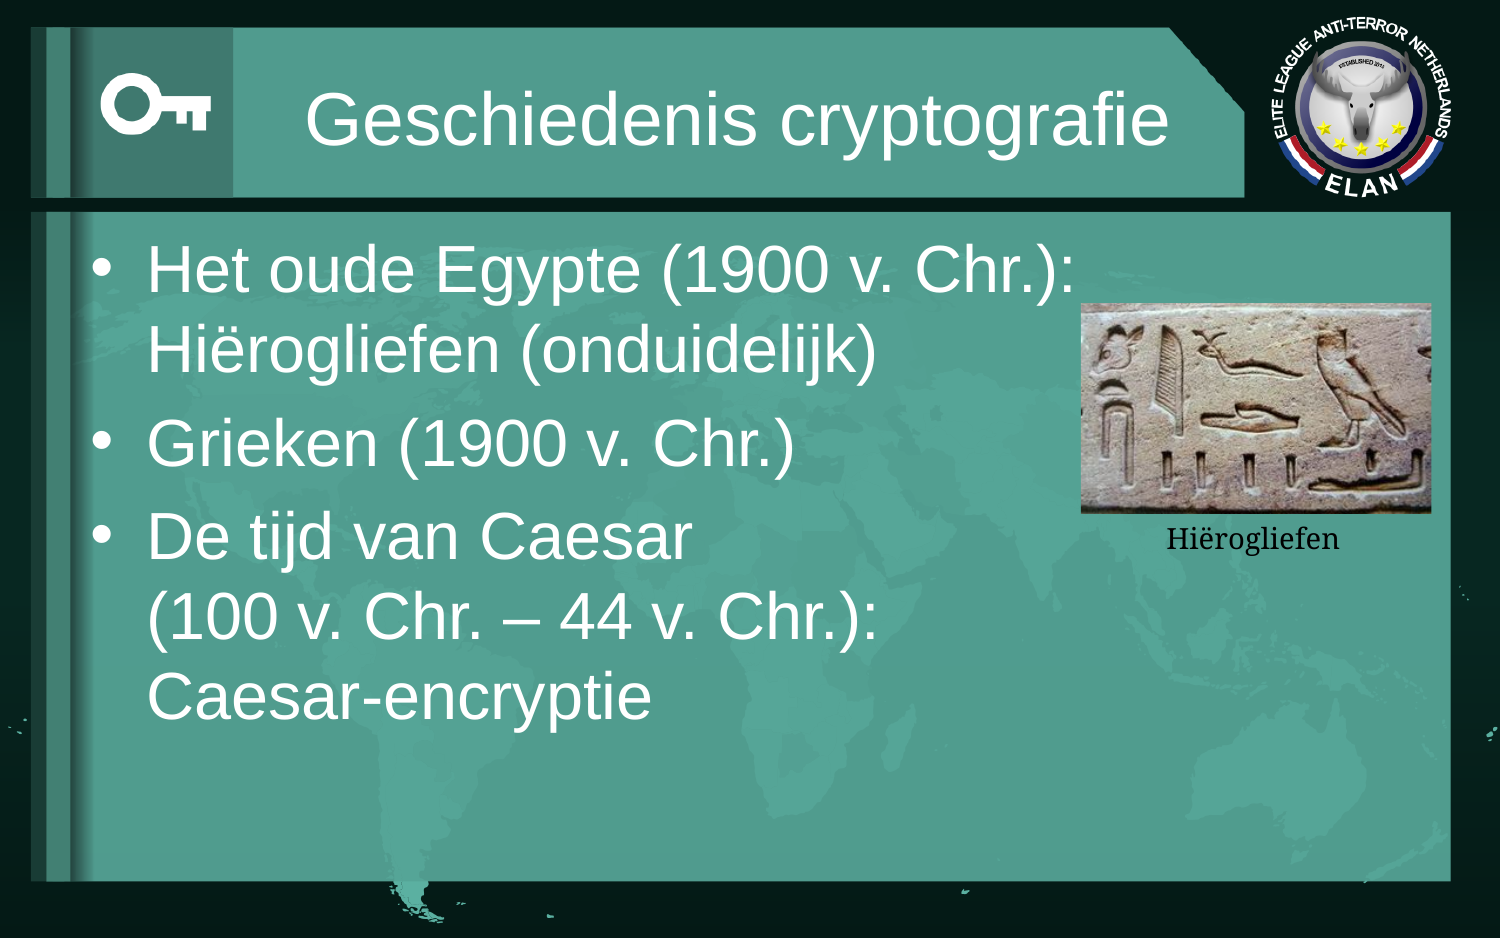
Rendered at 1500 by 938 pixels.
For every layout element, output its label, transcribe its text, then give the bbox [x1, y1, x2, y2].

picture [0, 0, 1500, 938]
text_box Hiërogliefen [1151, 522, 1400, 563]
title Geschiedenis cryptografie [230, 37, 1247, 194]
list Het oude Egypte (1900 v. Chr.): Hiërogliefen (onduidelijk) Grieken (1900 v. Chr.) De tijd van Caesar (100 v. Chr. – 44 v. Chr.): Caesar-encryptie [75, 218, 1105, 838]
